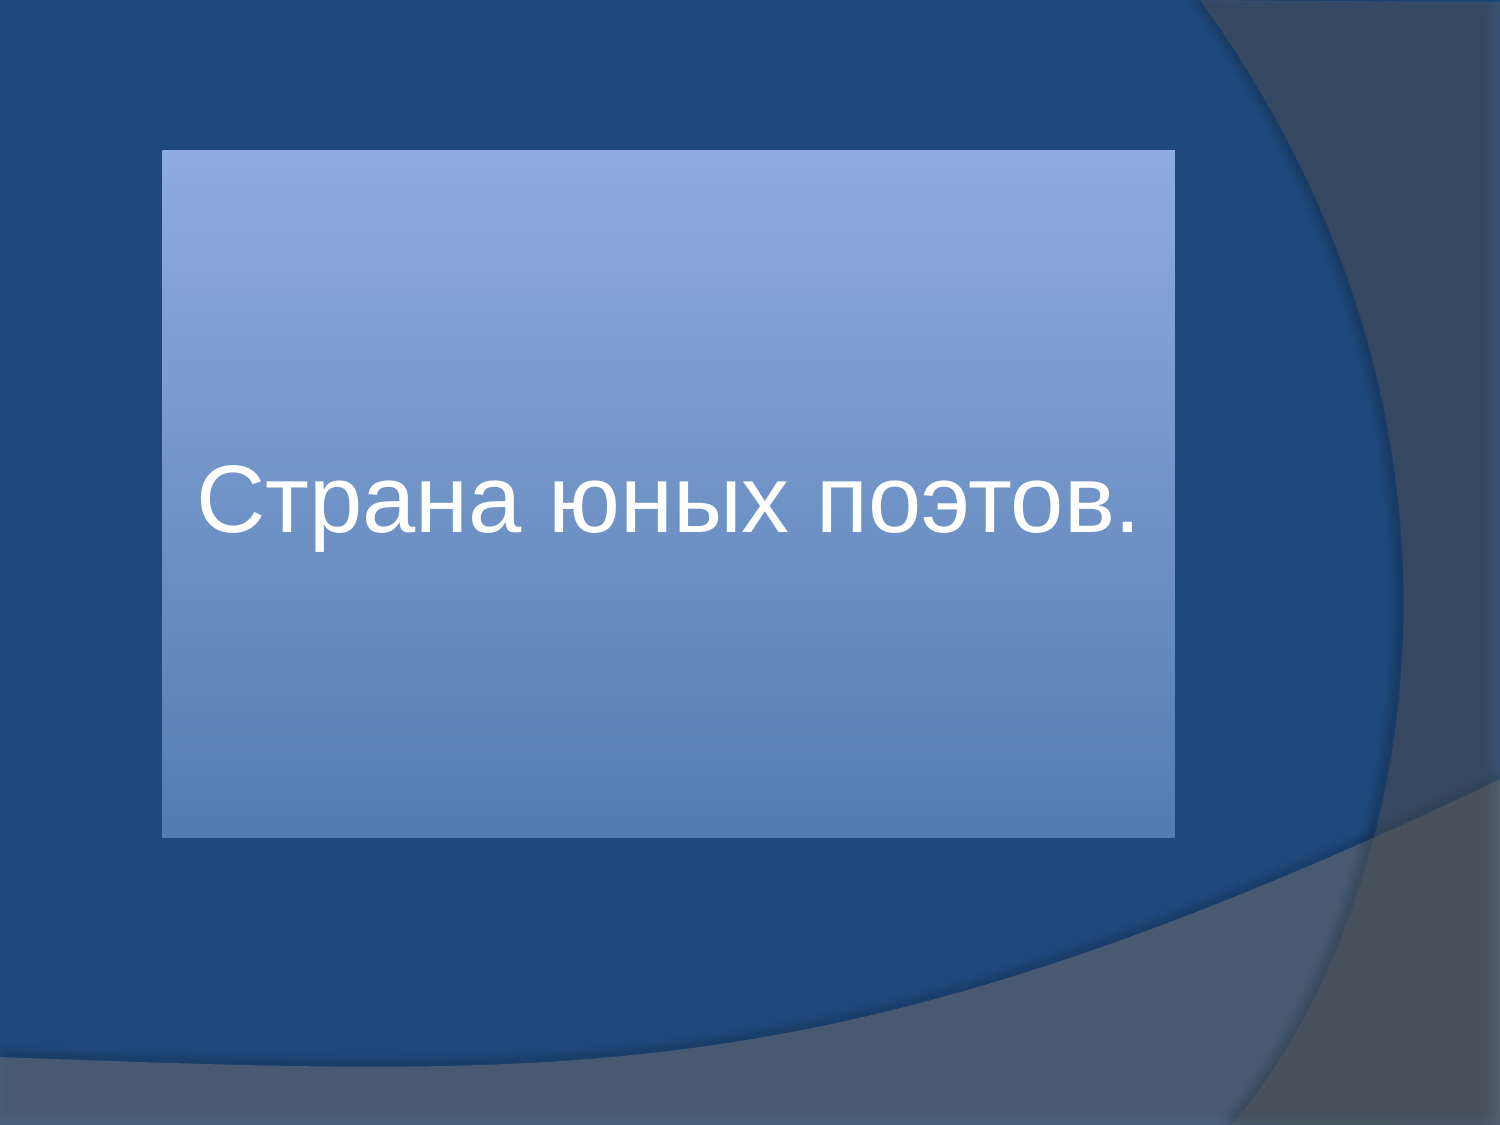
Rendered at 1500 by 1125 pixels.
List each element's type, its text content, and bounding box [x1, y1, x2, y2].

title Страна юных поэтов. [162, 149, 1175, 838]
